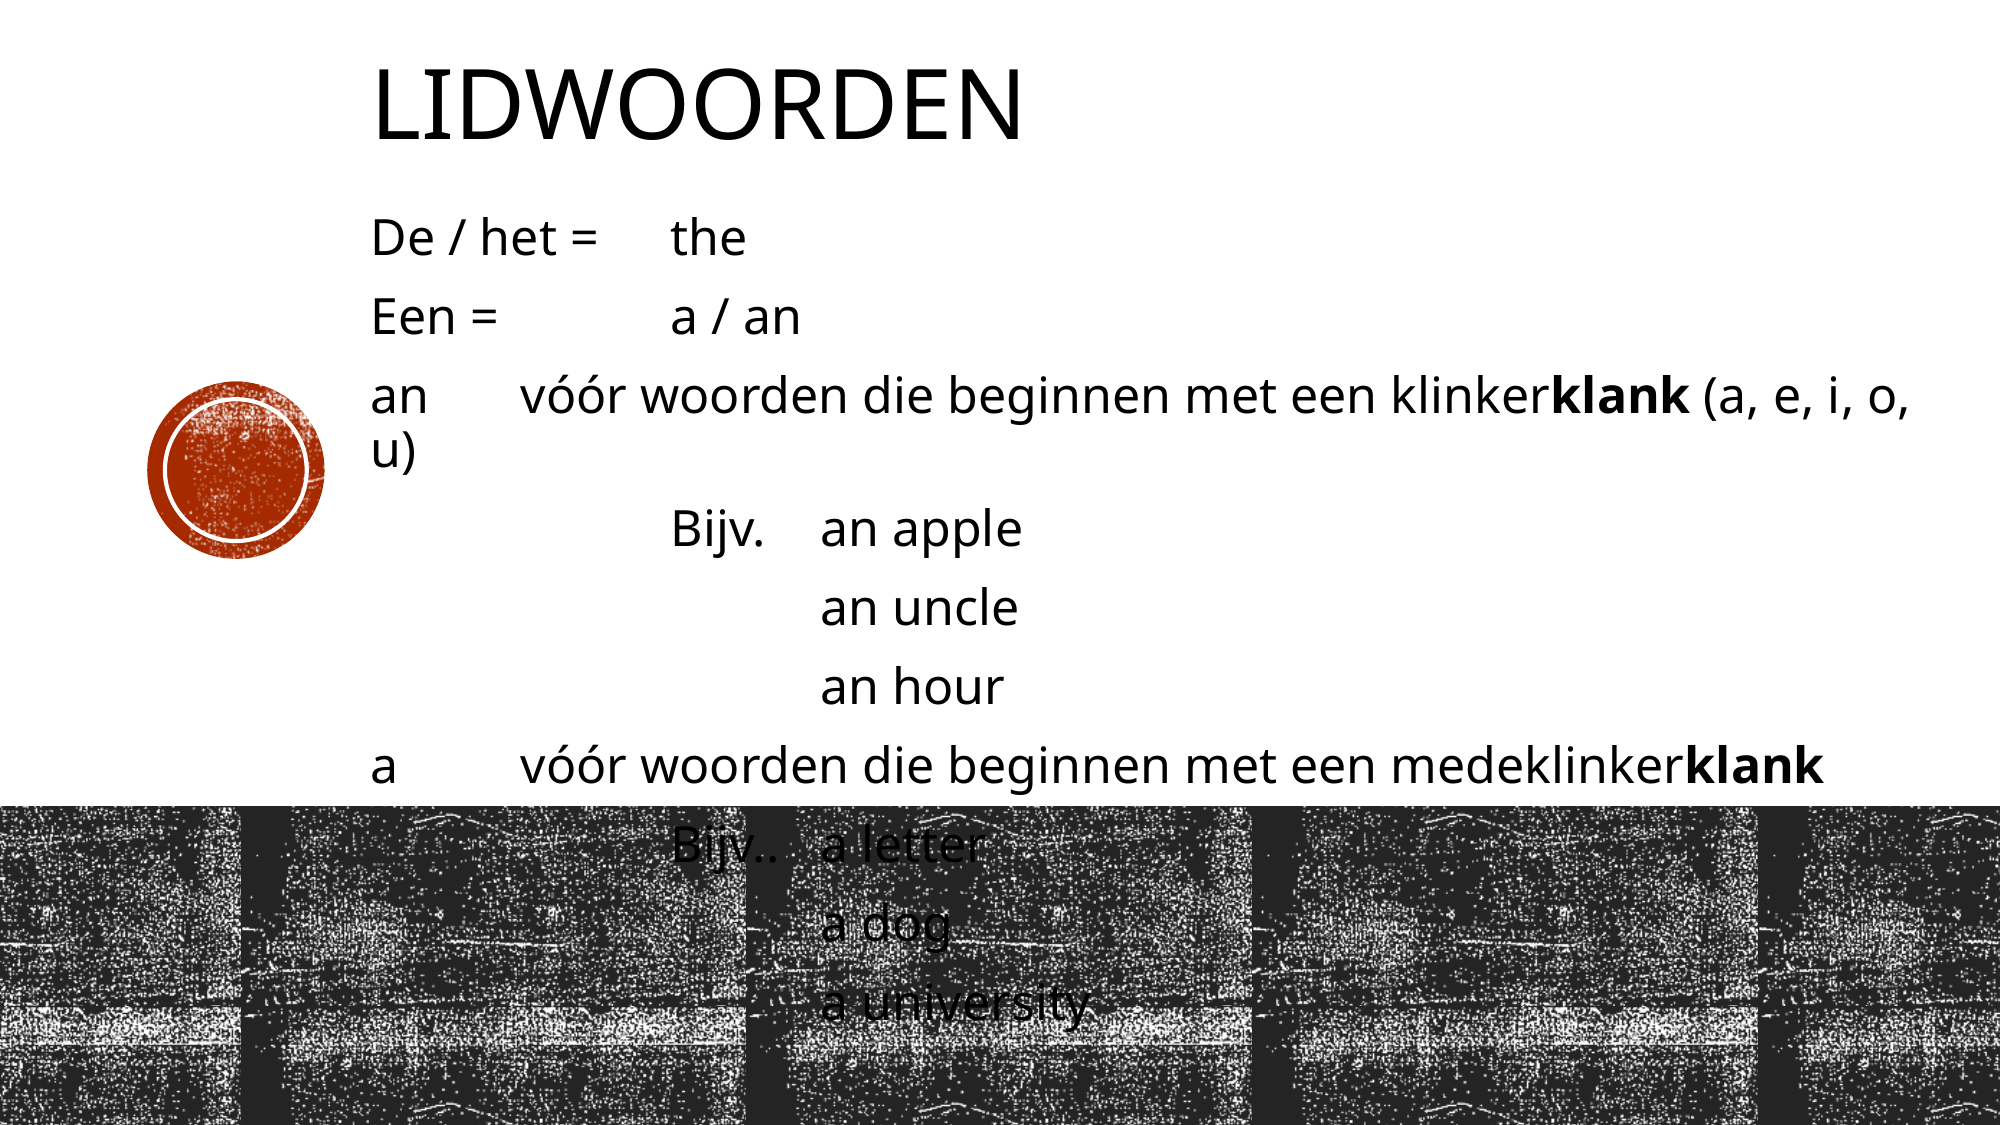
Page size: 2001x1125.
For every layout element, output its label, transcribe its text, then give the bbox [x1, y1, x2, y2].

list De / het = the Een = a / an an vóór woorden die beginnen met een klinkerklank (a, e, i, o, u) Bijv. an apple an uncle an hour a vóór woorden die beginnen met een medeklinkerklank Bijv.. a letter a dog a university [355, 204, 1965, 873]
title Lidwoorden [355, 56, 1927, 166]
